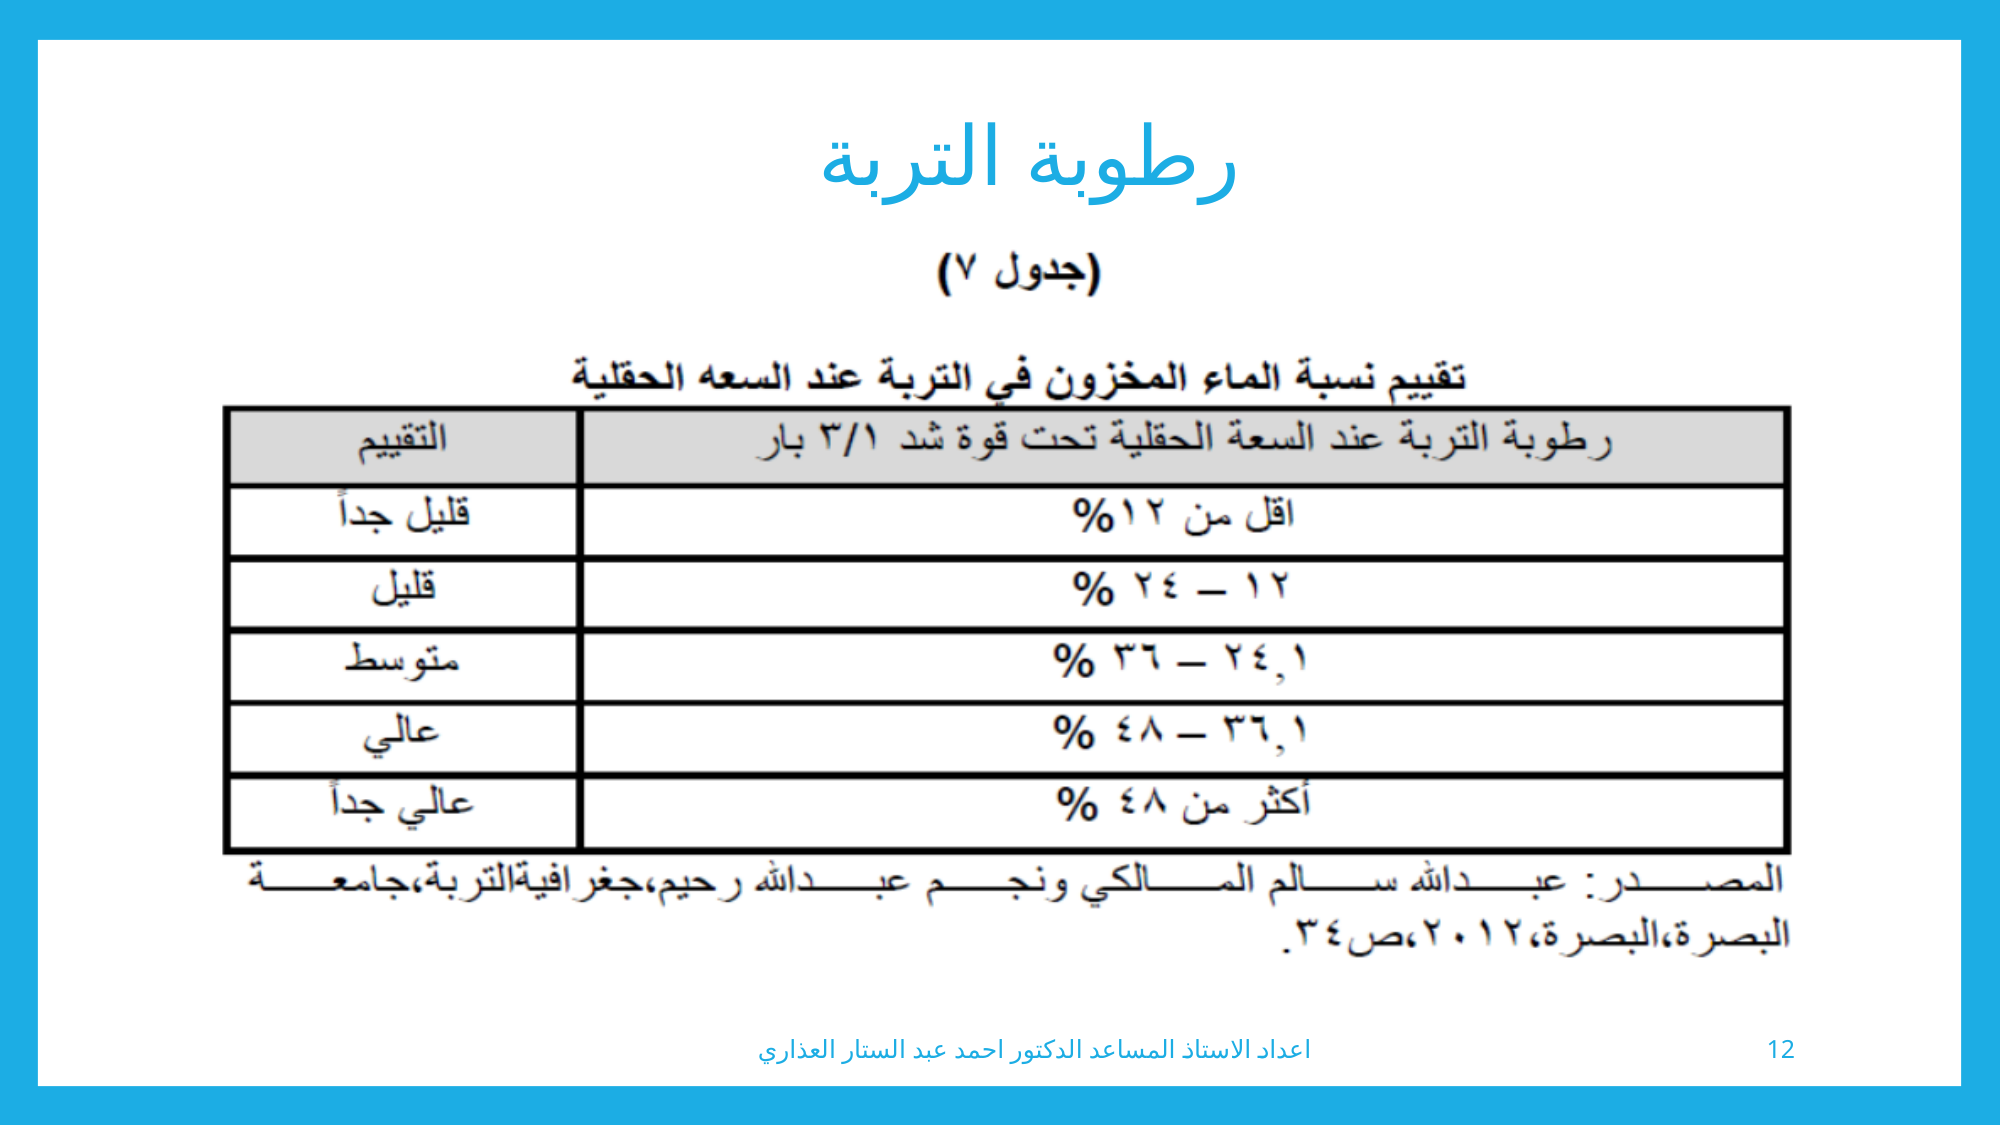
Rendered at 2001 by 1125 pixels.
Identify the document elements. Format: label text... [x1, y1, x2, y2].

footer اعداد الاستاذ المساعد الدكتور احمد عبد الستار العذاري [647, 1020, 1422, 1081]
slide_number 12 [1530, 1020, 1811, 1081]
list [216, 239, 1863, 967]
title رطوبة التربة [760, 96, 1256, 222]
